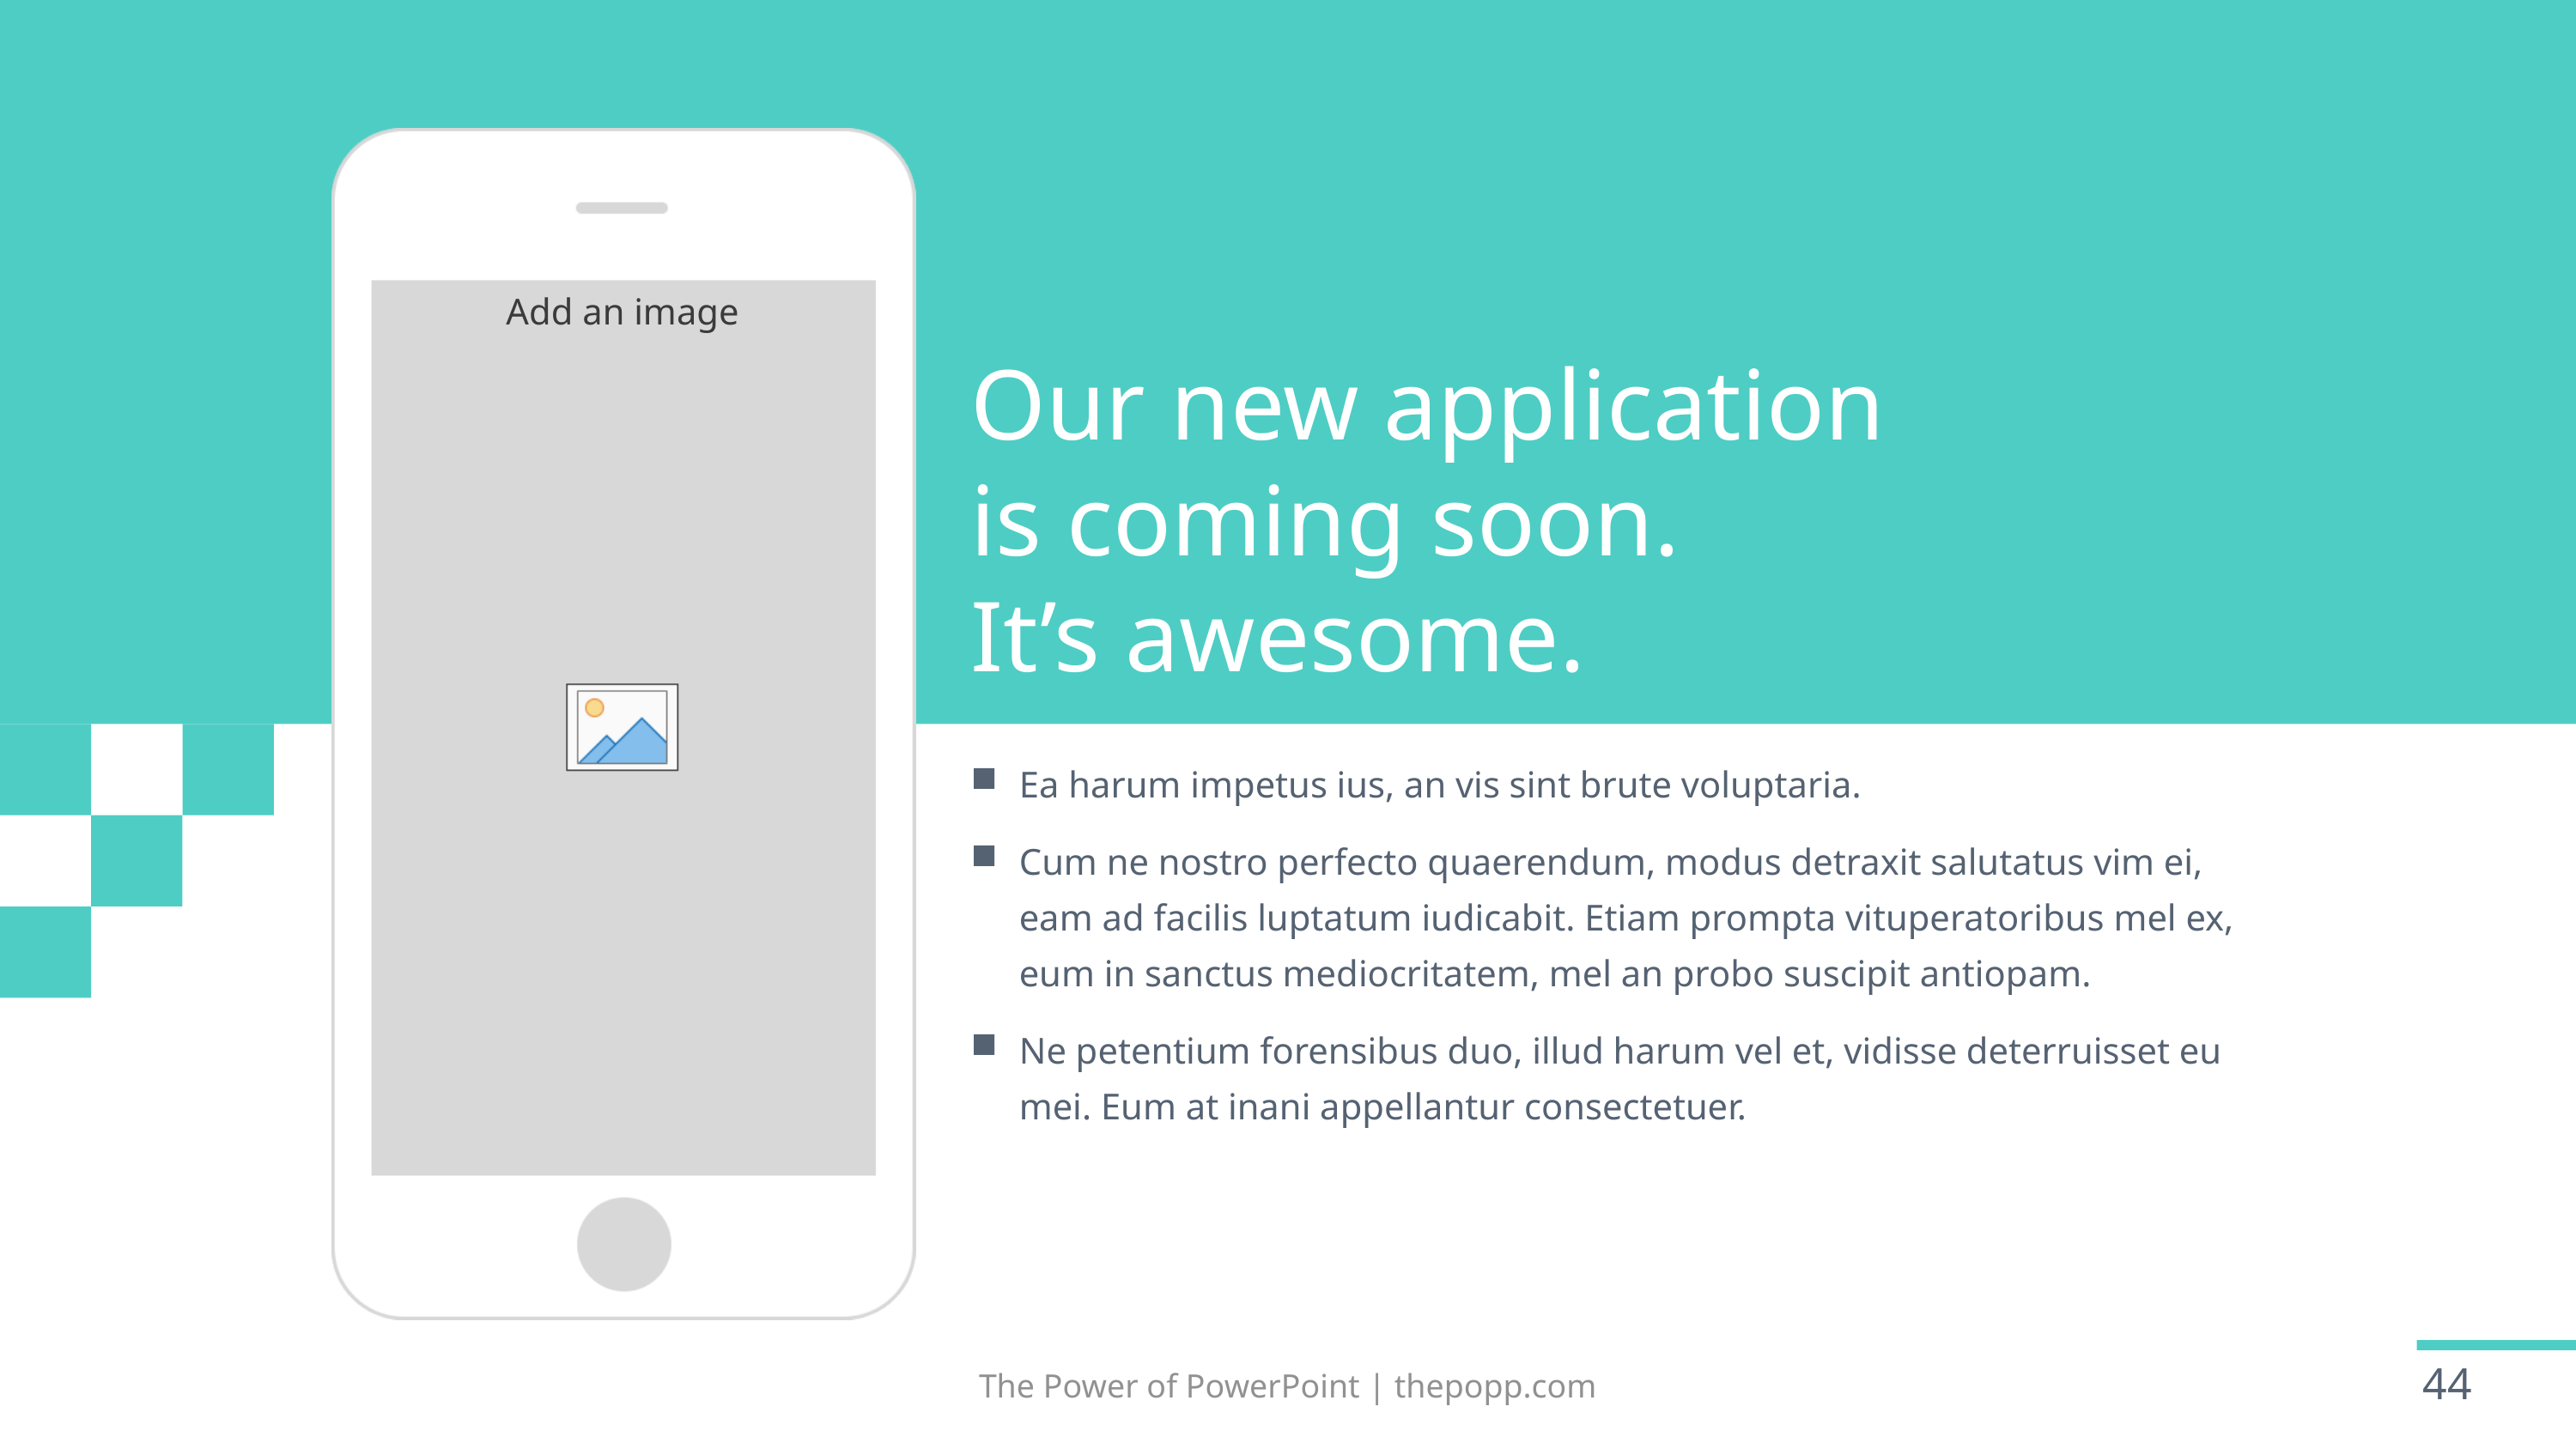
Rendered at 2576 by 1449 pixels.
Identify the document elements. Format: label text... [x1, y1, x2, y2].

list Our new application is coming soon. It’s awesome. [957, 155, 2286, 698]
picture [331, 128, 916, 1320]
list Ea harum impetus ius, an vis sint brute voluptaria. Cum ne nostro perfecto quaerendum, modus detraxit salutatus vim ei, eam ad facilis luptatum iudicabit. Etiam prompta vituperatoribus mel ex, eum in sanctus mediocritatem, mel an probo suscipit antiopam. Ne petentium forensibus duo, illud harum vel et, vidisse deterruisset eu mei. Eum at inani appellantur consectetuer. [957, 743, 2286, 1173]
slide_number 44 [2409, 1351, 2576, 1421]
footer The Power of PowerPoint | thepopp.com [853, 1349, 1723, 1427]
